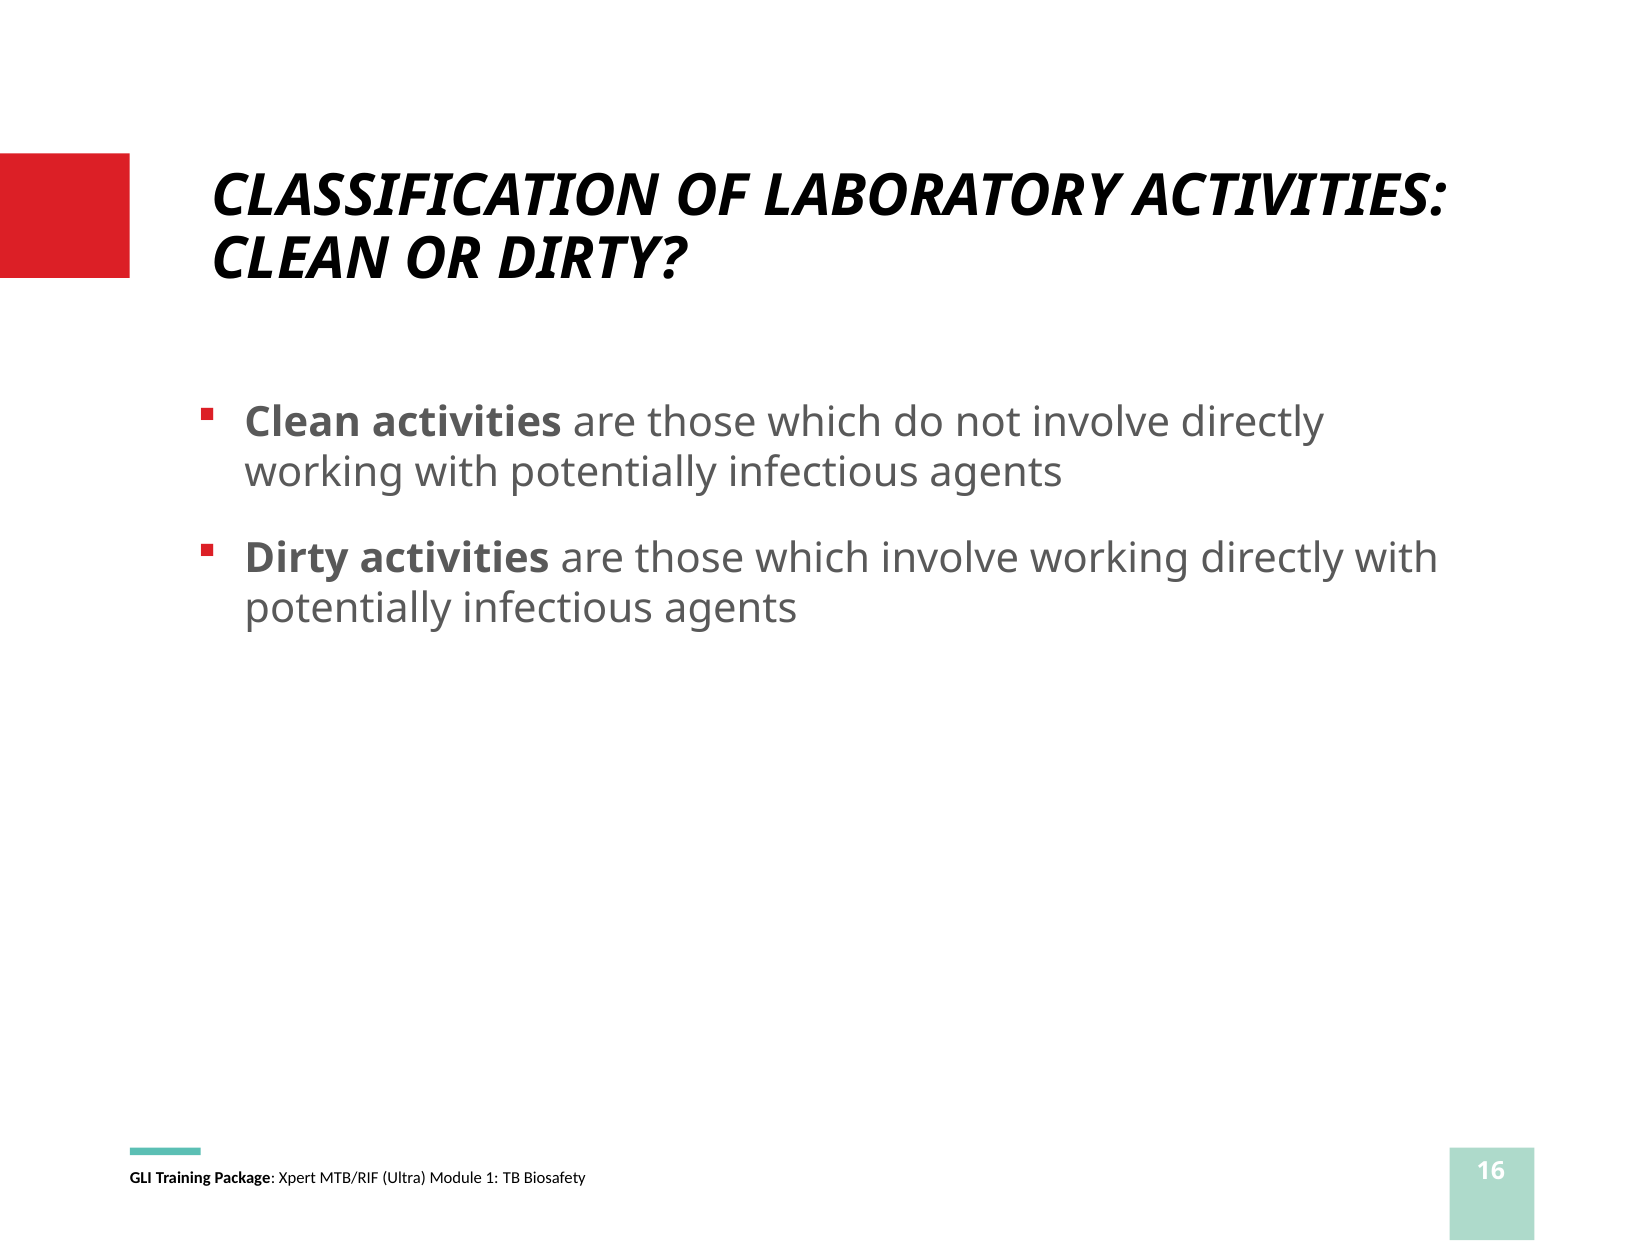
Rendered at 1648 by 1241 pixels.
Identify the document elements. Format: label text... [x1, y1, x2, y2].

title CLASSIFICATION OF LABORATORY ACTIVITIES: CLEAN OR DIRTY? [211, 145, 1450, 312]
list Clean activities are those which do not involve directly working with potentially infectious agents Dirty activities are those which involve working directly with potentially infectious agents [197, 395, 1450, 1152]
